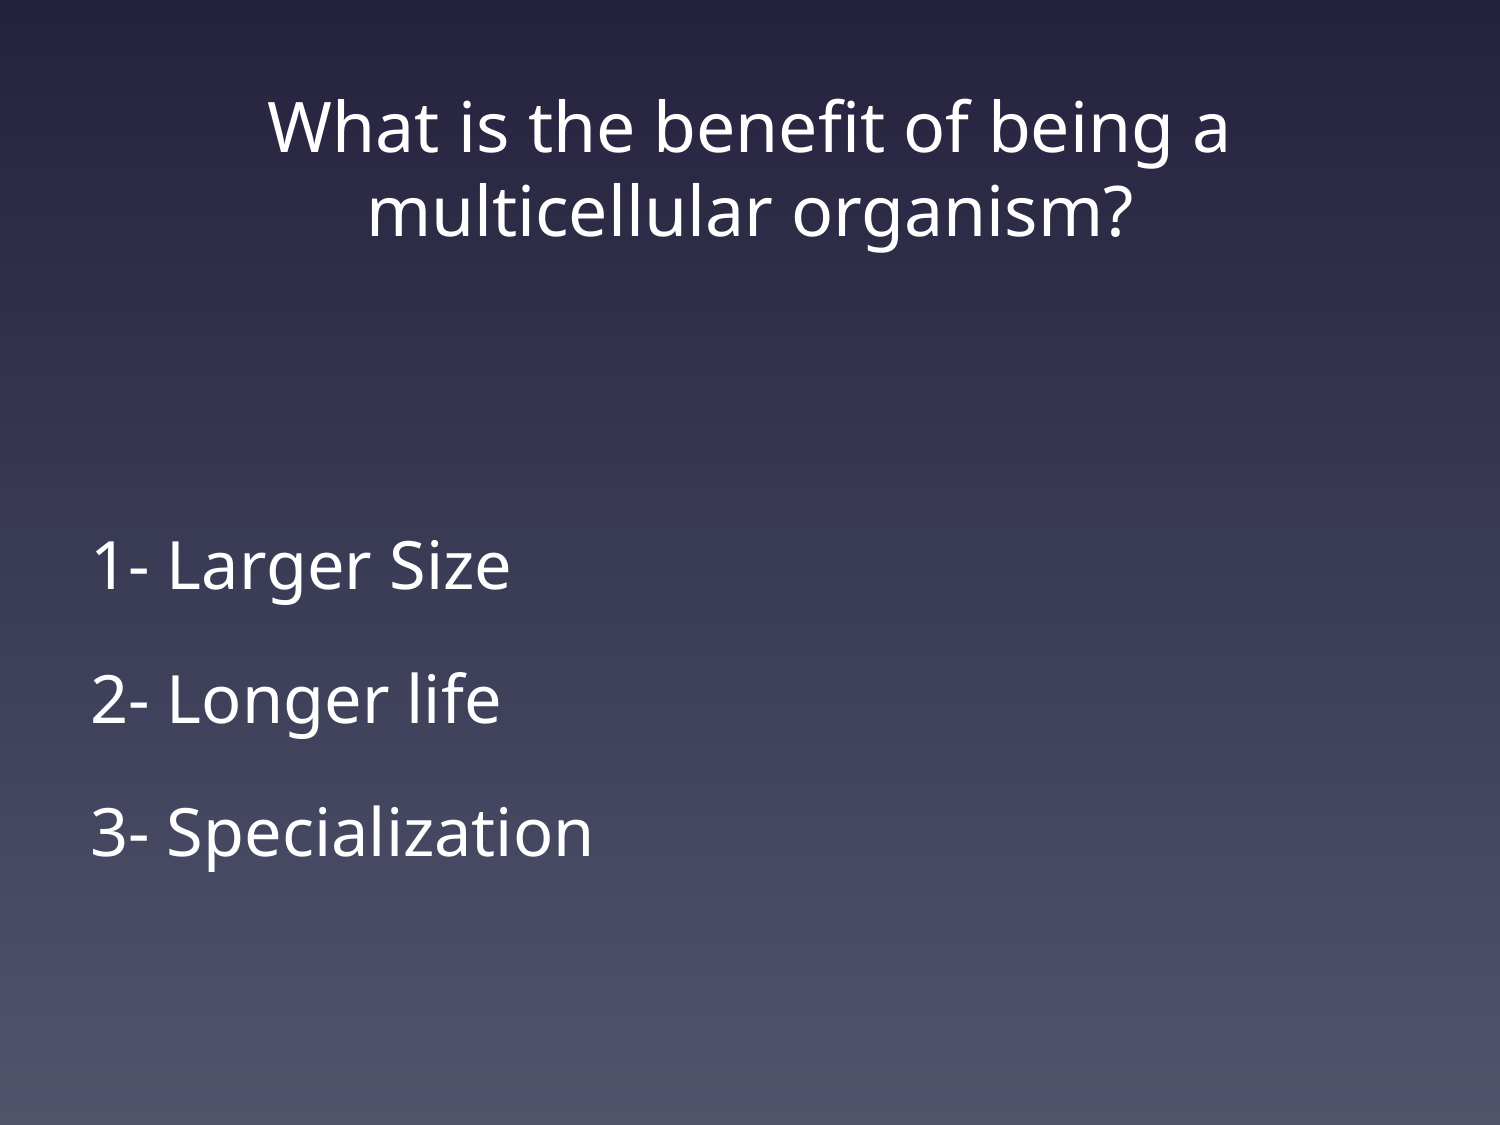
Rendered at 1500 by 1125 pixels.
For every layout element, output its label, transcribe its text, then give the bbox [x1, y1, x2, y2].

list 1- Larger Size 2- Longer life 3- Specialization [75, 305, 1425, 1048]
title What is the benefit of being a multicellular organism? [75, 75, 1425, 263]
